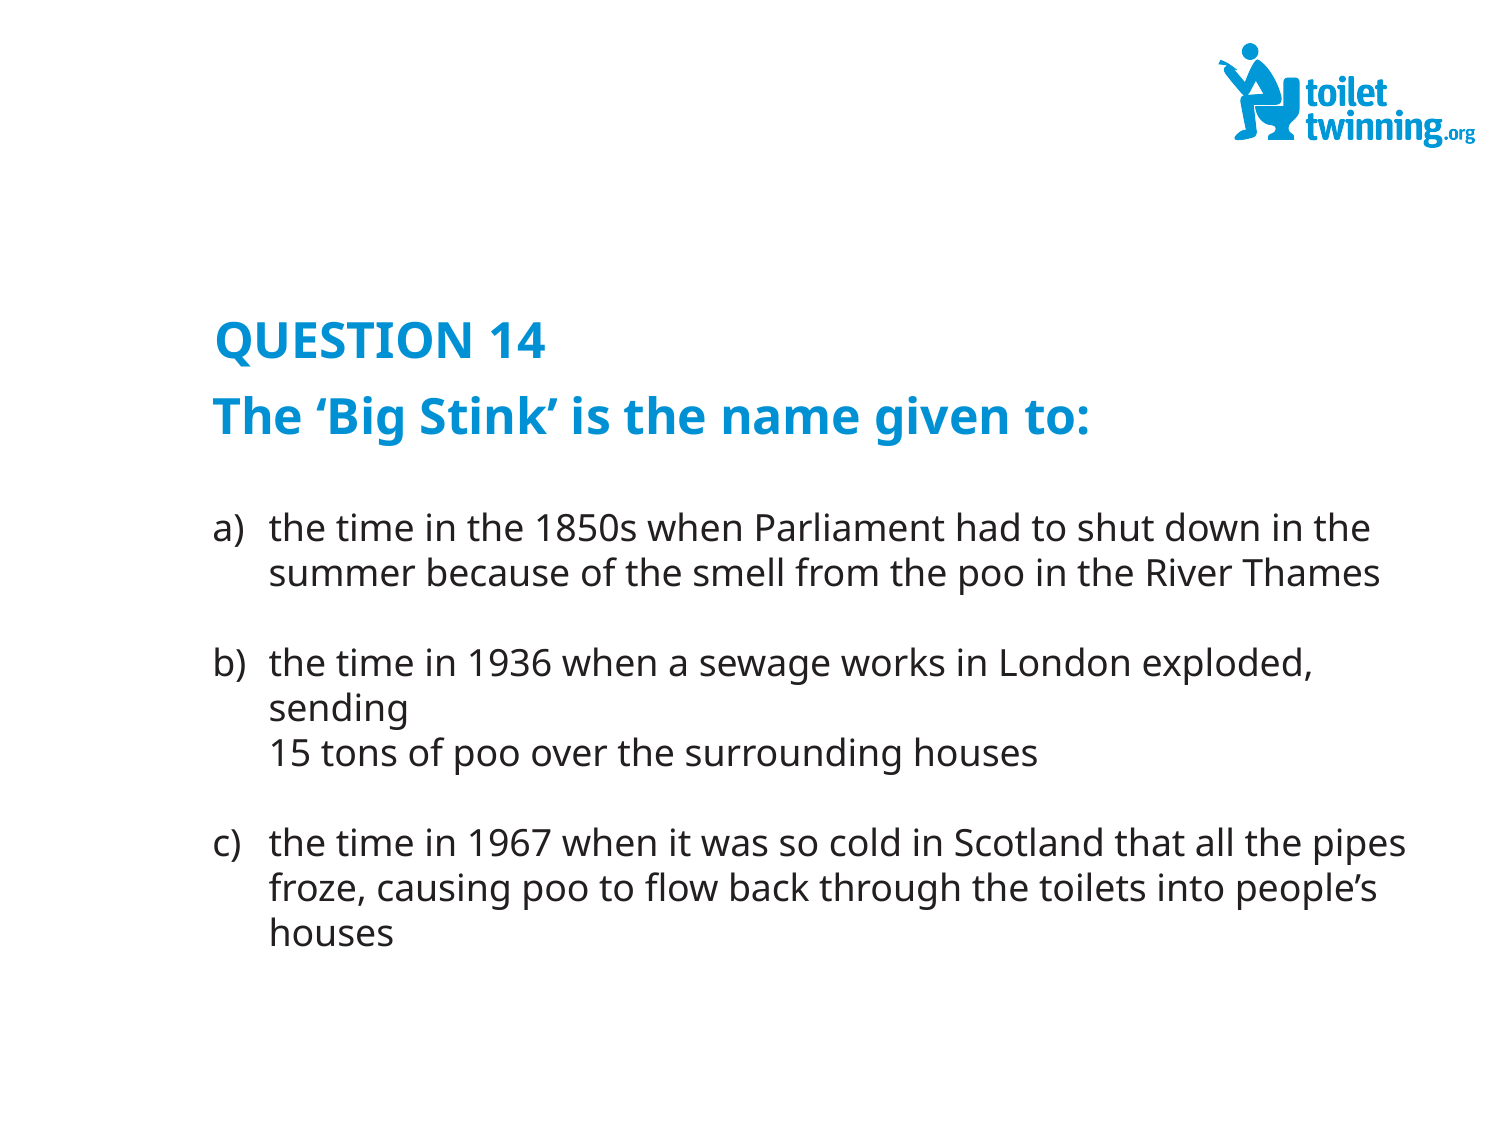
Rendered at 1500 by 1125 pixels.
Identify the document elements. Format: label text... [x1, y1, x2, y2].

picture [1250, 84, 1261, 94]
picture [1218, 43, 1475, 148]
text_box QUESTION 14 The ‘Big Stink’ is the name given to: the time in the 1850s when Parliament had to shut down in the summer because of the smell from the poo in the River Thames the time in 1936 when a sewage works in London exploded, sending 15 tons of poo over the surrounding houses the time in 1967 when it was so cold in Scotland that all the pipes froze, causing poo to flow back through the toilets into people’s houses [197, 296, 1500, 962]
picture [1218, 43, 1254, 80]
